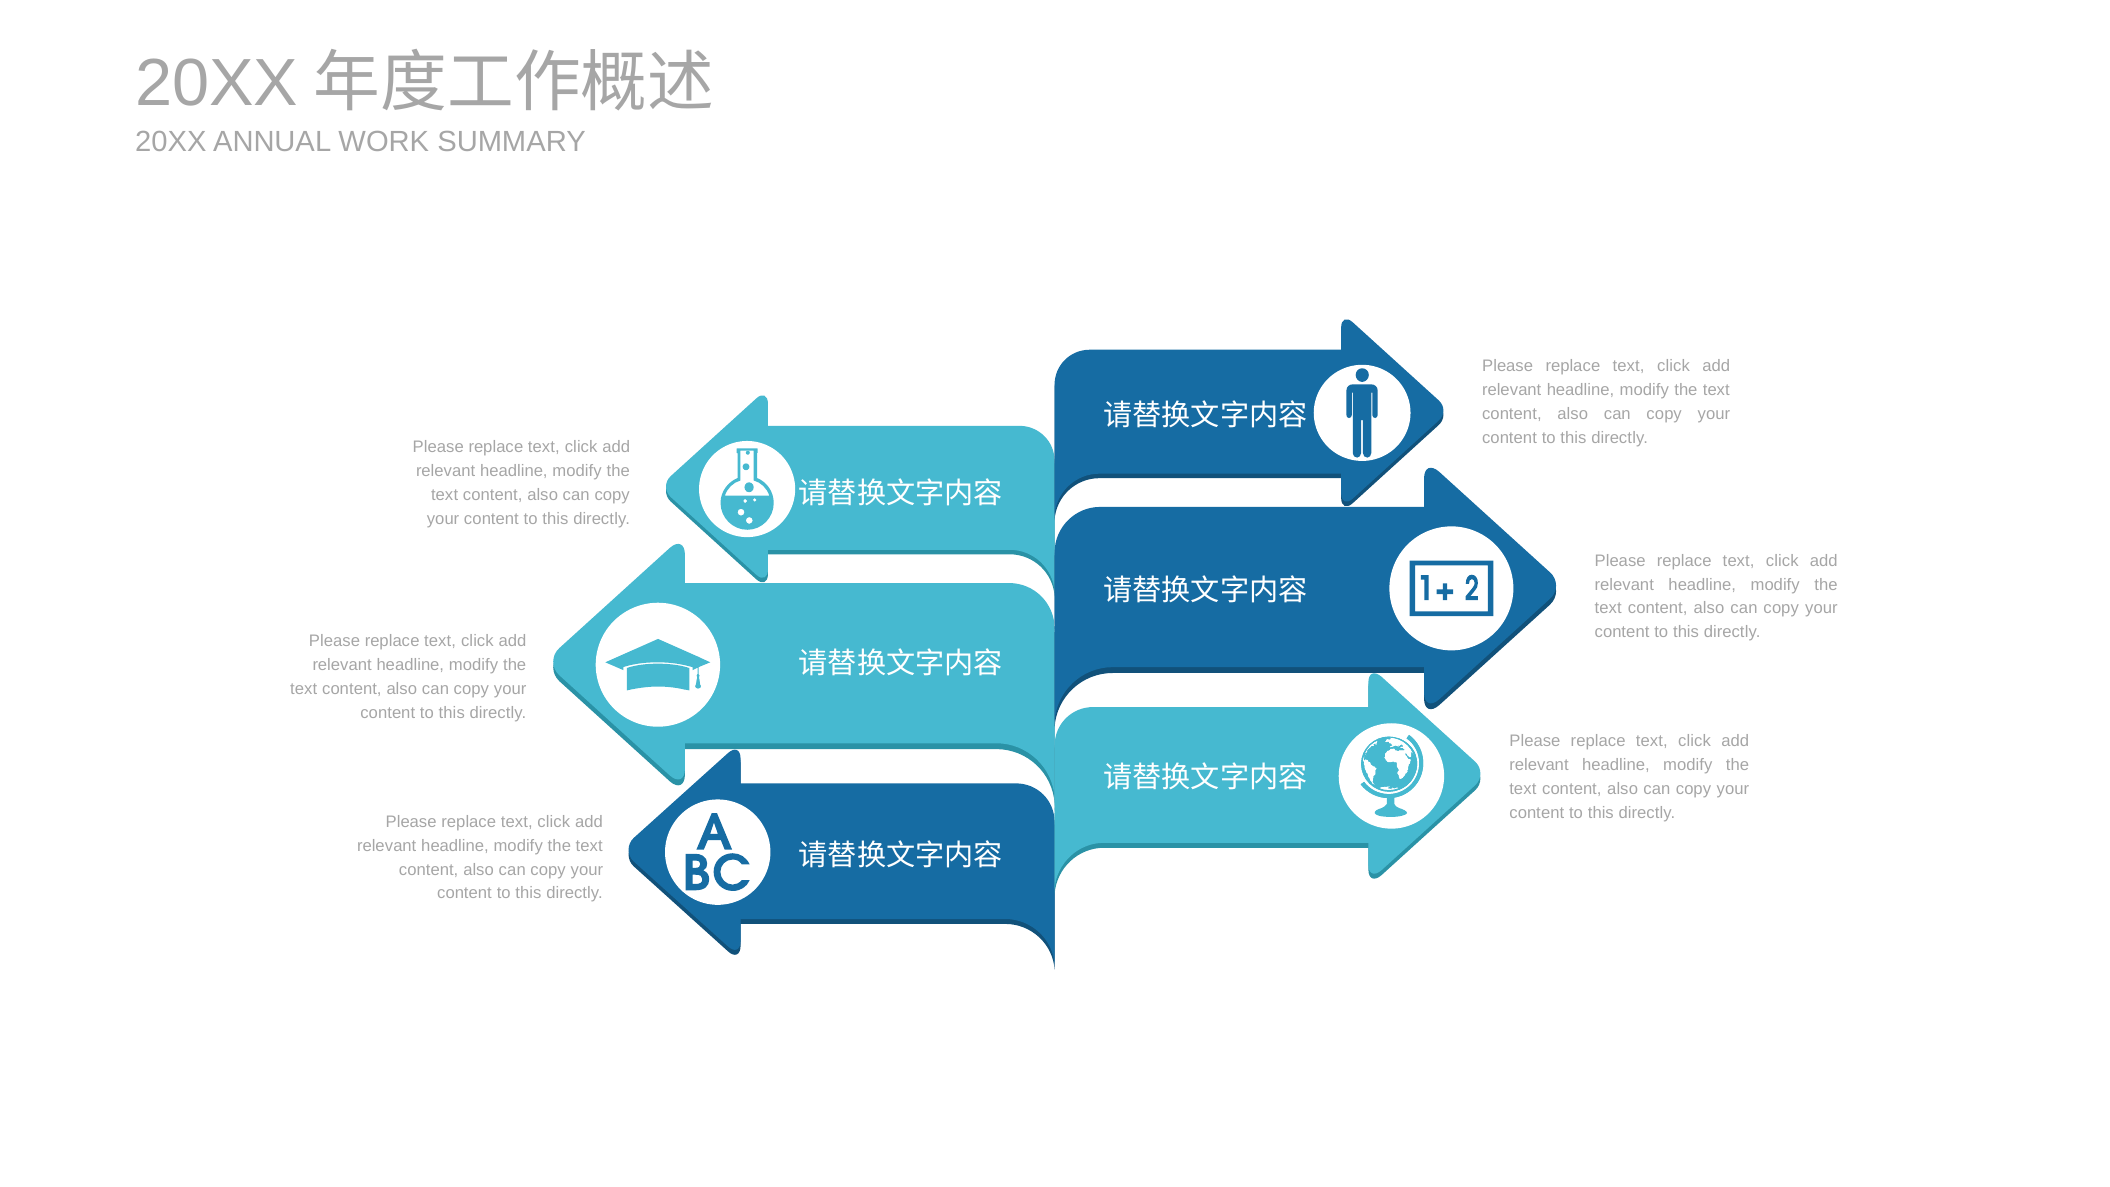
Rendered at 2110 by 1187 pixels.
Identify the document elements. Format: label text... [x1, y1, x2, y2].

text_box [1313, 364, 1411, 461]
text_box Please replace text, click add relevant headline, modify the text content, also can copy your content to this directly. [261, 615, 548, 733]
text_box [1338, 723, 1445, 829]
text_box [1054, 464, 1559, 728]
text_box Please replace text, click add relevant headline, modify the text content, also can copy your content to this directly. [1461, 340, 1752, 458]
text_box Please replace text, click add relevant headline, modify the text content, also can copy your content to this directly. [319, 796, 625, 913]
text_box 20XX年度工作概述 [135, 38, 783, 119]
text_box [664, 799, 771, 905]
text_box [626, 804, 1055, 970]
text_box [1054, 728, 1483, 894]
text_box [664, 392, 1054, 540]
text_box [699, 440, 796, 538]
text_box Please replace text, click add relevant headline, modify the text content, also can copy your content to this directly. [1573, 535, 1859, 652]
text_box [1054, 316, 1446, 464]
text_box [551, 540, 1054, 804]
text_box 20XX ANNUAL WORK SUMMARY [135, 122, 596, 158]
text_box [1389, 526, 1514, 651]
text_box Please replace text, click add relevant headline, modify the text content, also can copy your content to this directly. [373, 421, 652, 539]
text_box Please replace text, click add relevant headline, modify the text content, also can copy your content to this directly. [1488, 715, 1771, 833]
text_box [595, 602, 721, 727]
